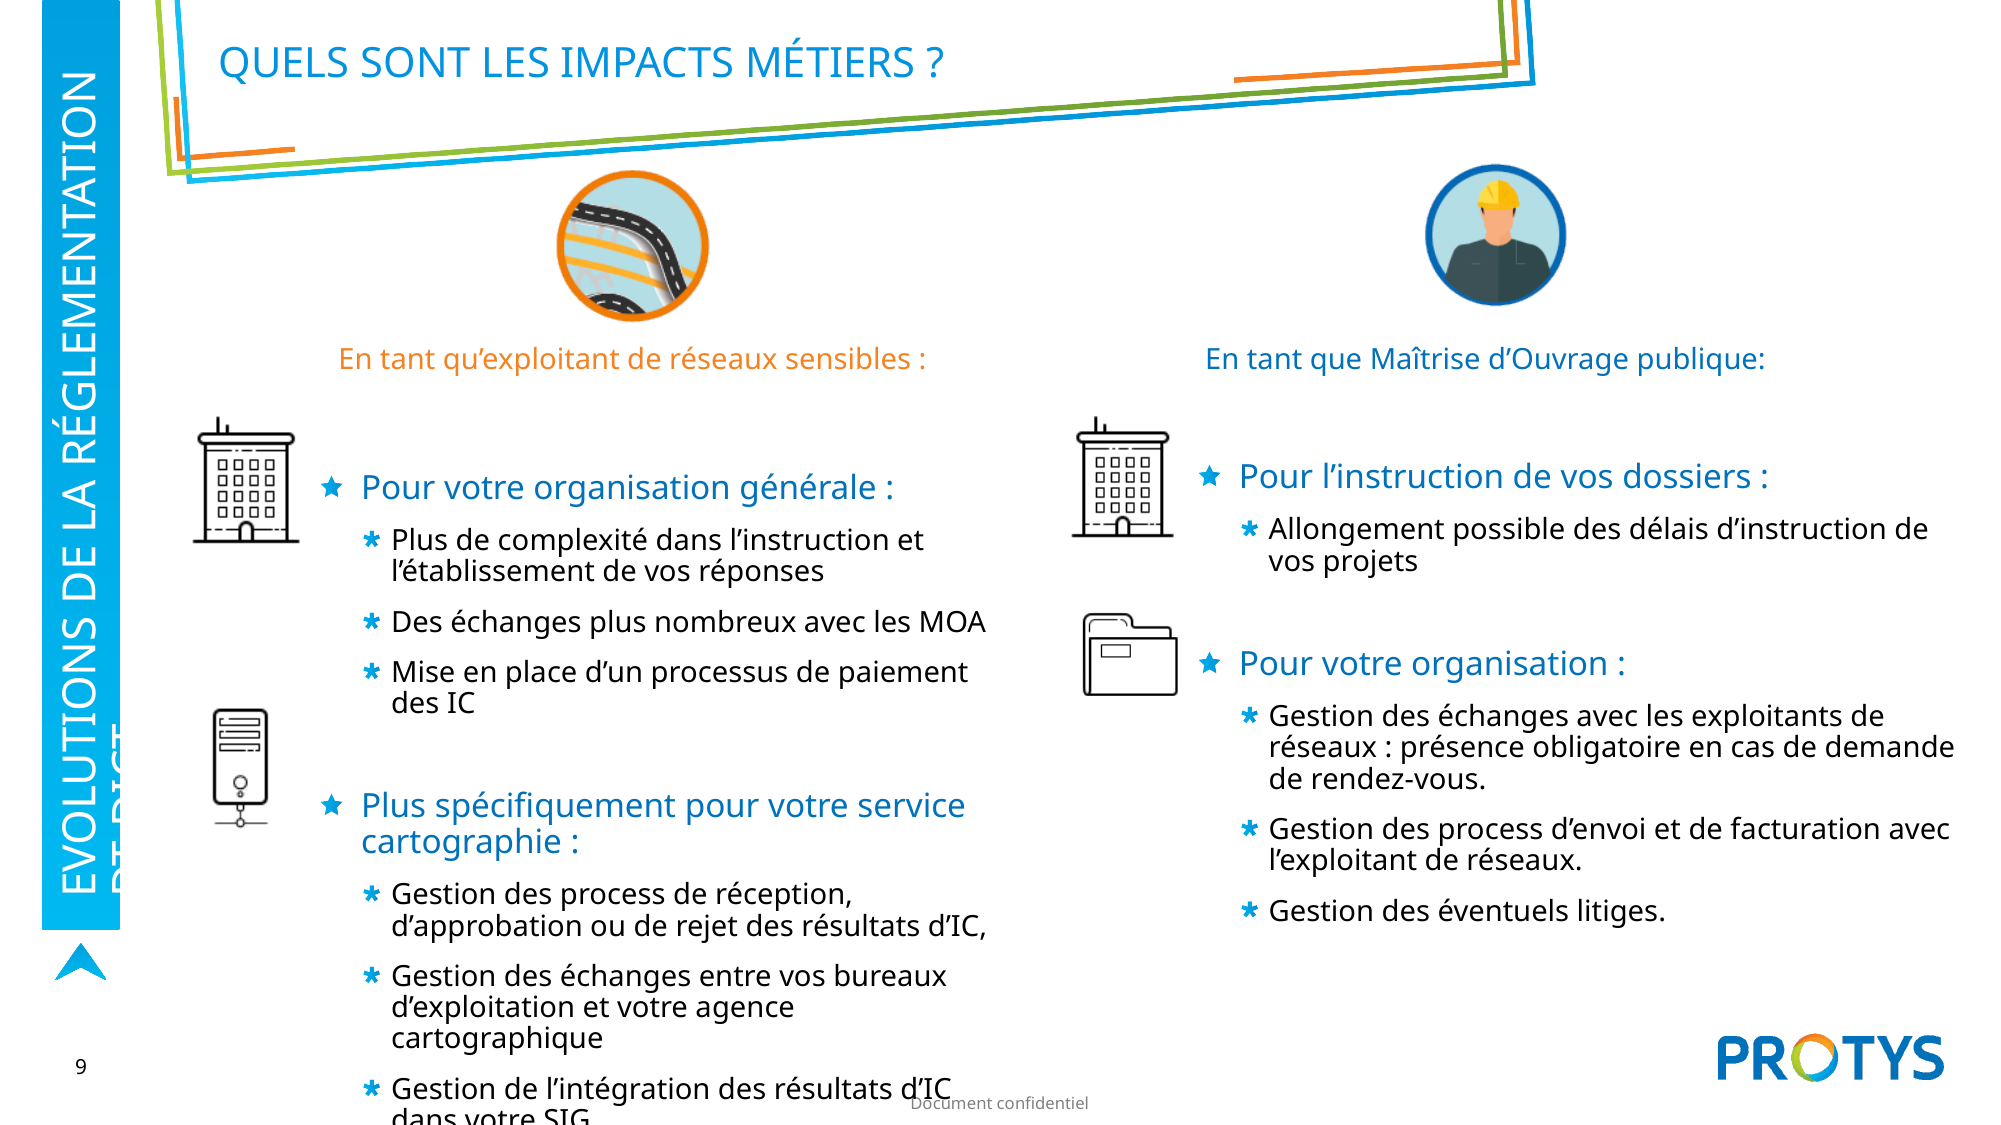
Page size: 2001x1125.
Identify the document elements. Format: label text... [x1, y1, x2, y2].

list EVOLUTIONS DE LA RÉGLEMENTATION DT-DICT [55, 3, 106, 898]
picture [113, 842, 119, 865]
picture [163, 690, 346, 848]
picture [361, 610, 382, 632]
picture [113, 781, 119, 791]
text_box En tant que Maîtrise d’Ouvrage publique: [1190, 332, 1781, 383]
picture [112, 752, 119, 772]
picture [1239, 899, 1260, 920]
picture [113, 870, 119, 892]
picture [1071, 594, 1191, 714]
slide_number 9 [42, 1055, 120, 1078]
list Pour l’instruction de vos dossiers : Allongement possible des délais d’instruction de vos projets Pour votre organisation : Gestion des échanges avec les exploitants de réseaux : présence obligatoire en cas de demande de rendez-vous. Gestion des process d’envoi et de facturation avec l’exploitant de réseaux. Gestion des éventuels litiges. [1195, 460, 1981, 952]
picture [1489, 0, 1529, 83]
picture [361, 1077, 382, 1099]
text_box Pour votre organisation générale : Plus de complexité dans l’instruction et l’établissement de vos réponses Des échanges plus nombreux avec les MOA Mise en place d’un processus de paiement des IC Plus spécifiquement pour votre service cartographie : Gestion des process de réception, d’approbation ou de rejet des résultats d’IC, Gestion des échanges entre vos bureaux d’exploitation et votre agence cartographique Gestion de l’intégration des résultats d’IC dans votre SIG [317, 470, 1000, 1125]
picture [361, 660, 382, 682]
picture [113, 725, 119, 748]
picture [1715, 1032, 1945, 1083]
picture [1239, 518, 1260, 539]
picture [1048, 409, 1224, 560]
picture [361, 883, 382, 904]
picture [1239, 817, 1260, 839]
picture [361, 964, 382, 986]
text_box En tant qu’exploitant de réseaux sensibles : [323, 332, 942, 383]
picture [167, 409, 346, 567]
picture [1195, 648, 1224, 677]
picture [1239, 704, 1260, 726]
picture [135, 0, 1591, 333]
picture [113, 800, 119, 822]
title Quels sont les impacts métiers ? [218, 0, 1489, 129]
picture [361, 528, 382, 550]
